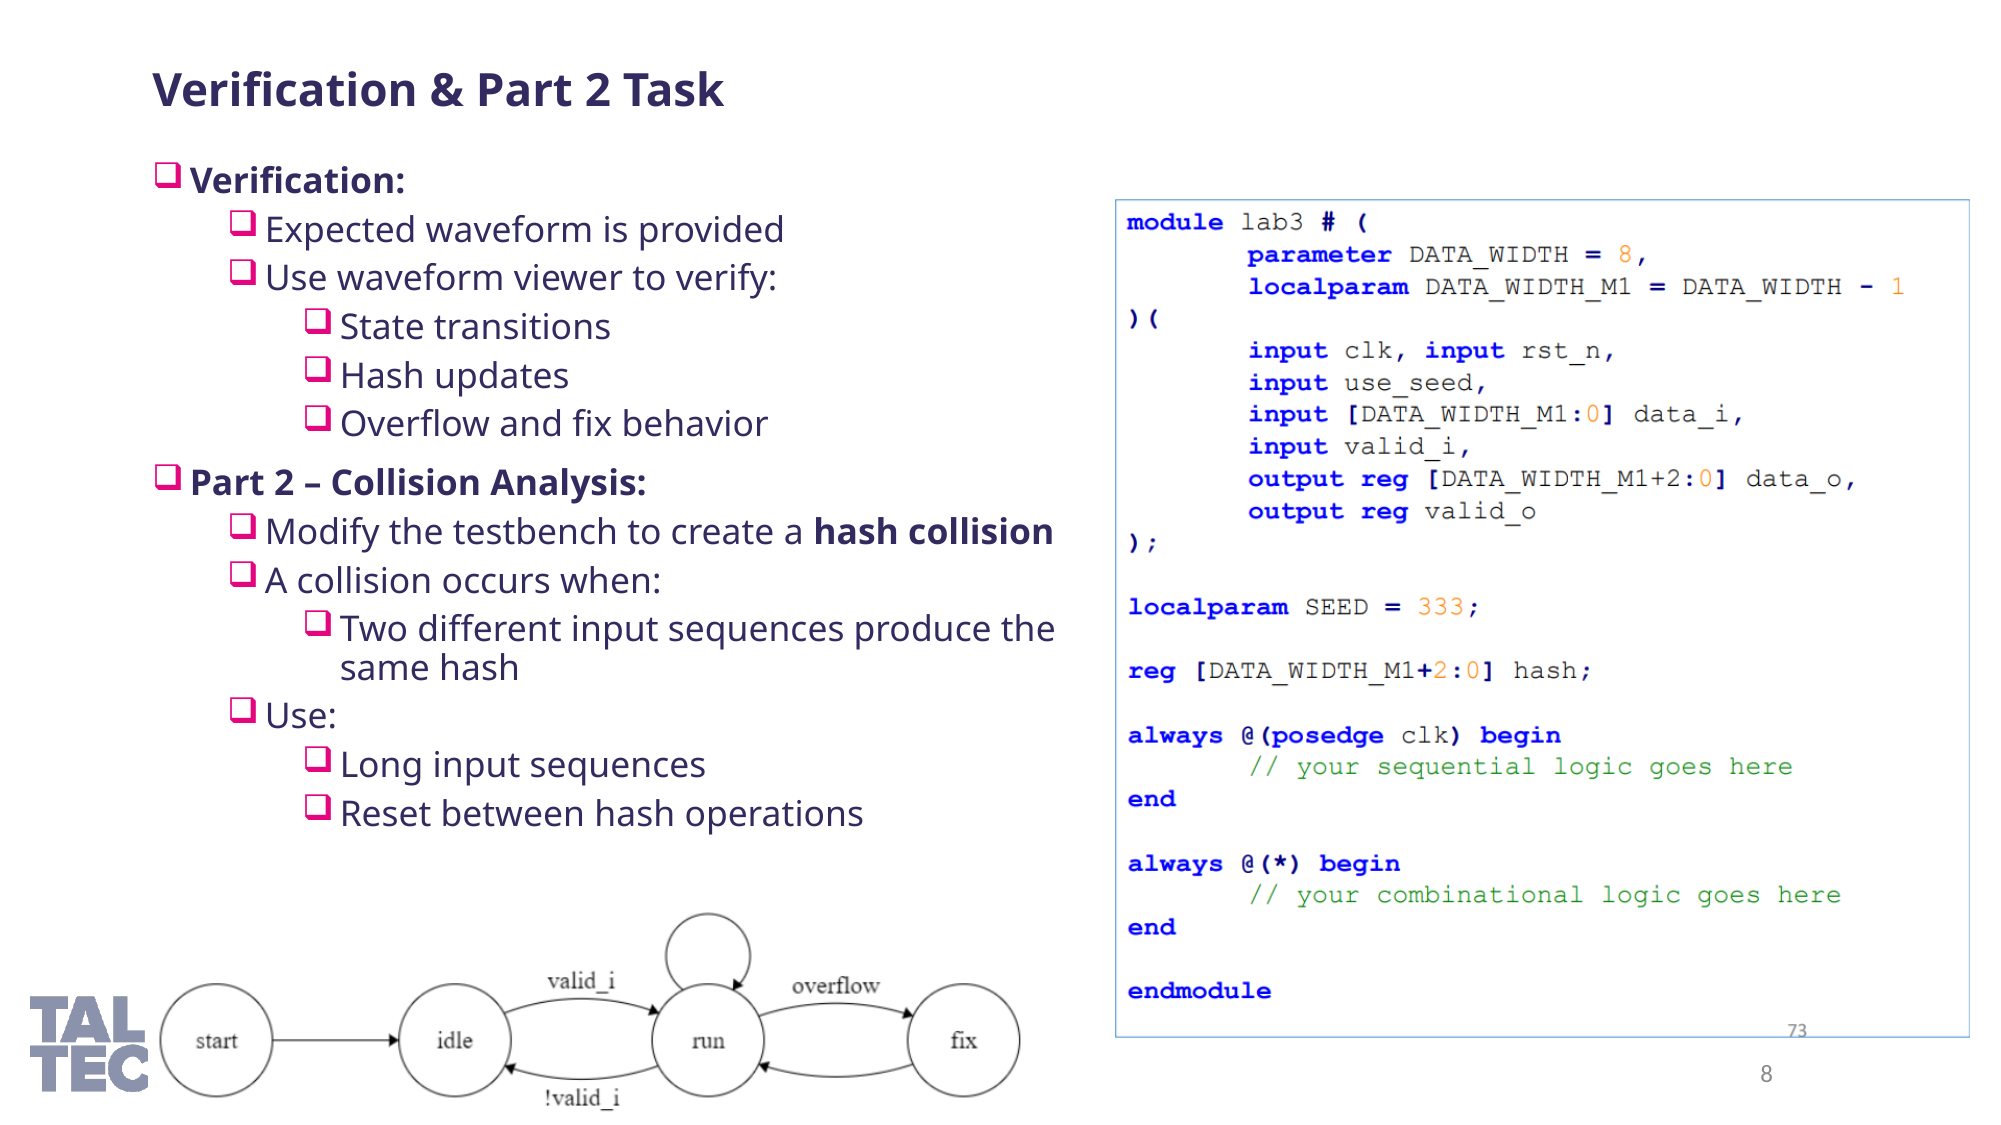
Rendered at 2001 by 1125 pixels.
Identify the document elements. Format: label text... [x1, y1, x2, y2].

title Verification & Part 2 Task [137, 59, 1863, 187]
picture [25, 904, 1032, 1122]
picture [1114, 194, 1973, 1043]
list Verification: Expected waveform is provided Use waveform viewer to verify: State transitions Hash updates Overflow and fix behavior Part 2 – Collision Analysis: Modify the testbench to create a hash collision A collision occurs when: Two different input sequences produce the same hash Use: Long input sequences Reset between hash operations [137, 155, 1115, 1014]
slide_number 8 [1338, 1043, 1789, 1103]
